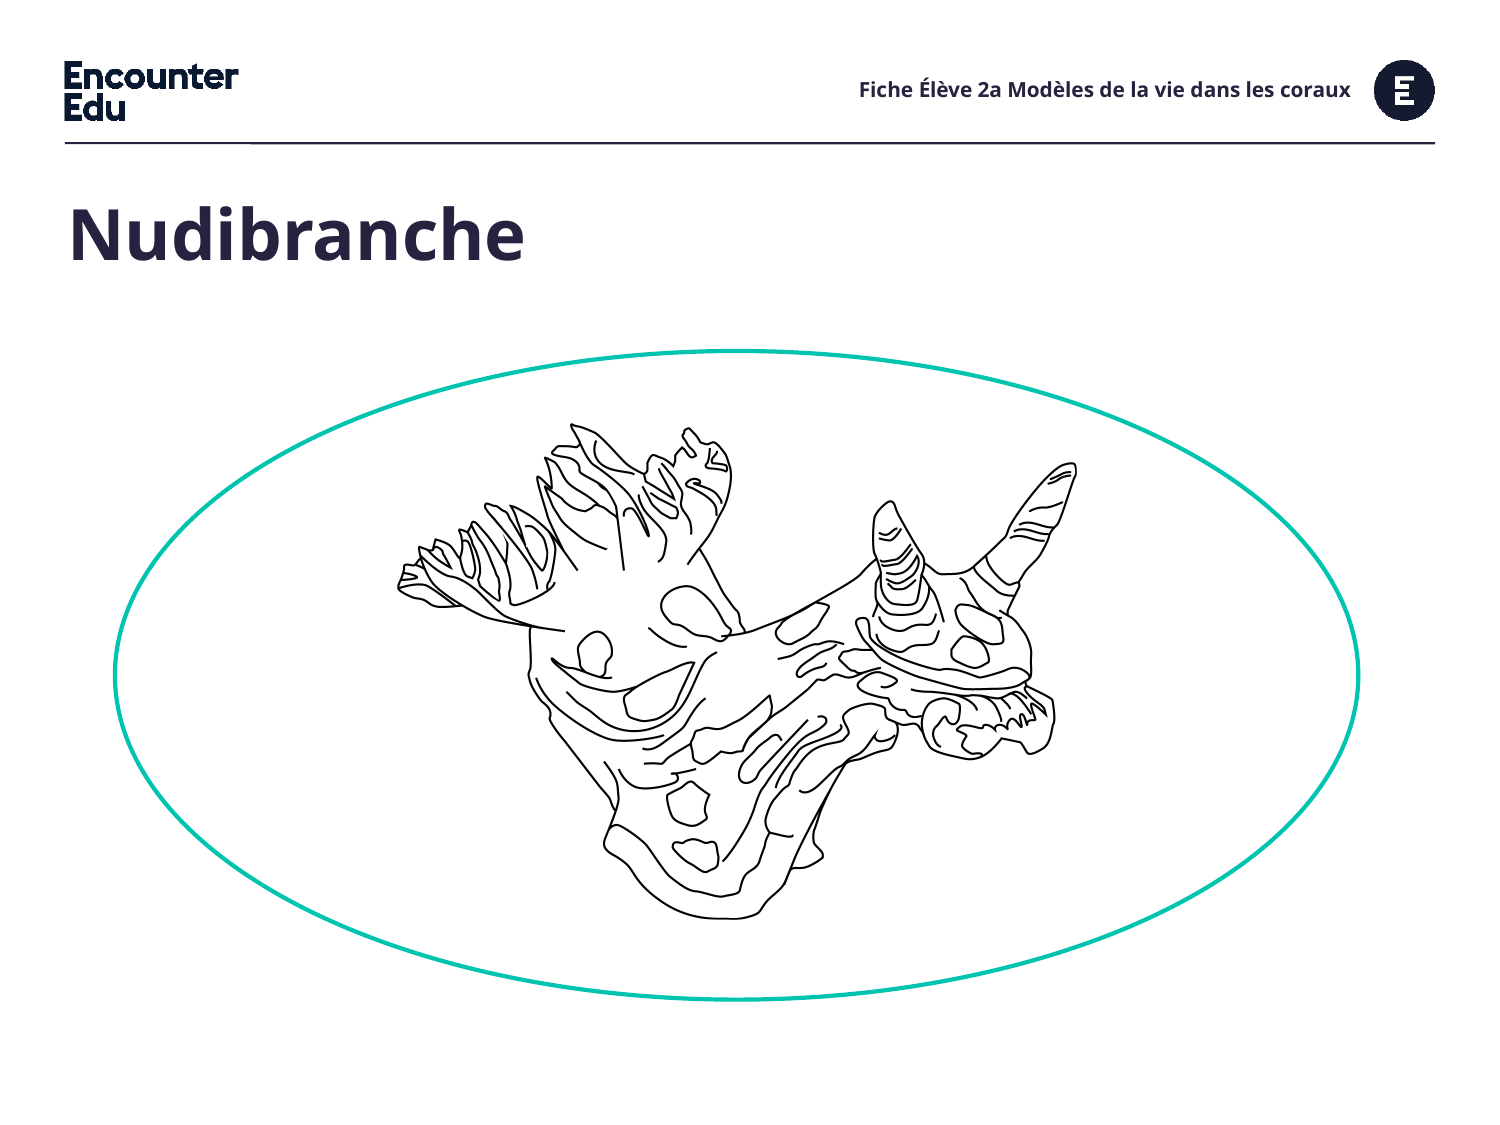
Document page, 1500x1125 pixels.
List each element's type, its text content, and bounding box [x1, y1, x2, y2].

text_box [114, 366, 1359, 1000]
picture [396, 423, 1077, 920]
picture [60, 59, 243, 122]
picture [1372, 58, 1436, 122]
list Nudibranche [59, 191, 929, 394]
title Fiche Élève 2a Modèles de la vie dans les coraux [749, 67, 1359, 114]
